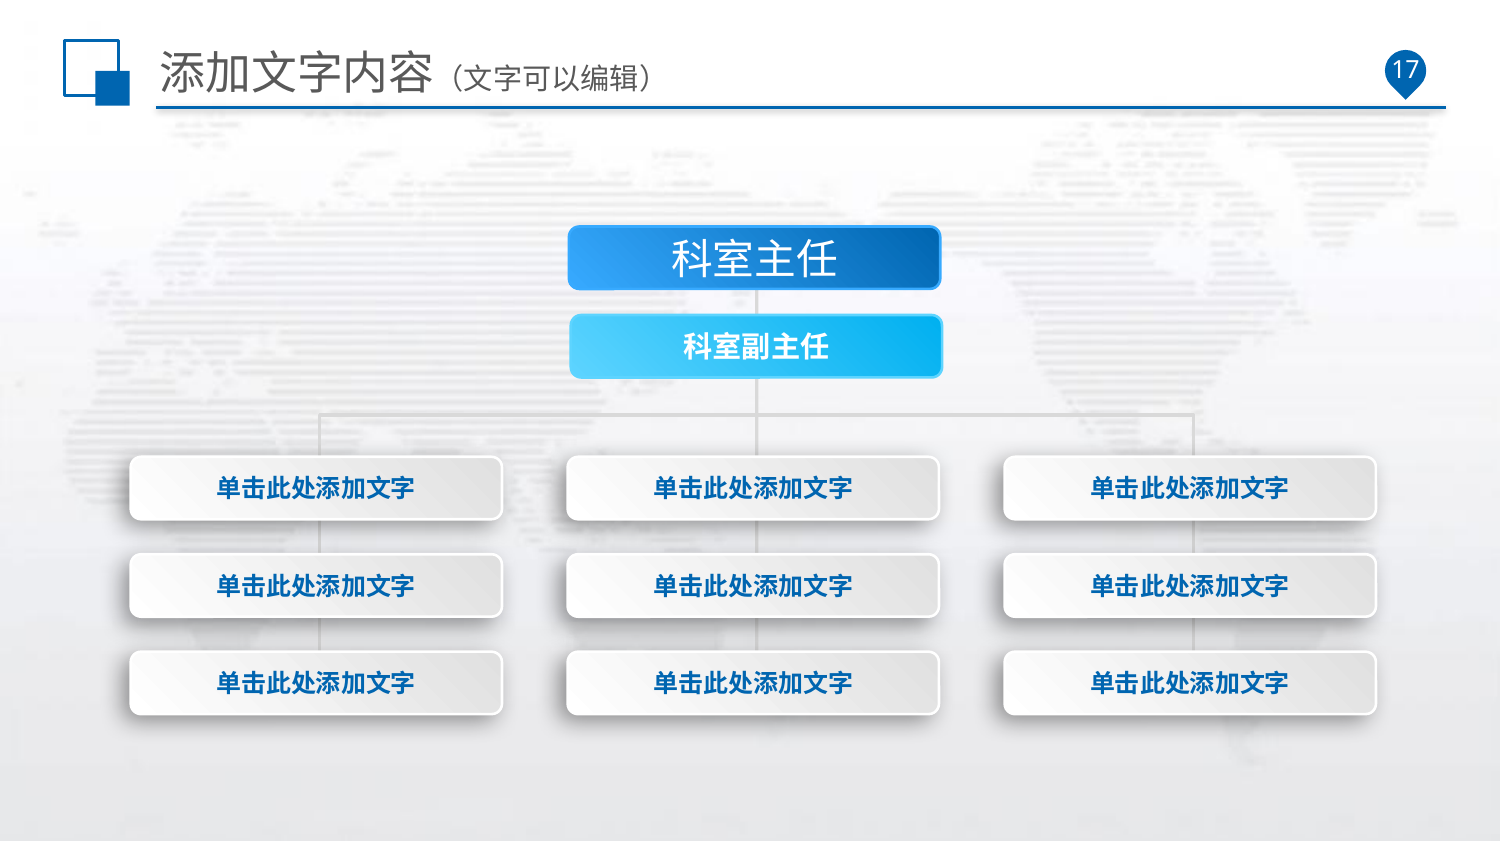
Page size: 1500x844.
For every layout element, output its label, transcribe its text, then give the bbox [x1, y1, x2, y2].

text_box 单击此处添加文字 [128, 454, 314, 522]
text_box 科室主任 [566, 224, 943, 286]
text_box 单击此处添加文字 [128, 649, 505, 717]
text_box 单击此处添加文字 [1002, 649, 1379, 717]
text_box 单击此处添加文字 [1199, 552, 1379, 619]
text_box 单击此处添加文字 [128, 552, 314, 619]
text_box 单击此处添加文字 [1199, 454, 1379, 522]
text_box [319, 288, 1194, 661]
title 添加文字内容（文字可以编辑） [148, 43, 1117, 99]
picture [0, 0, 1500, 841]
slide_number 17 [1305, 45, 1500, 96]
text_box 单击此处添加文字 [565, 668, 942, 717]
